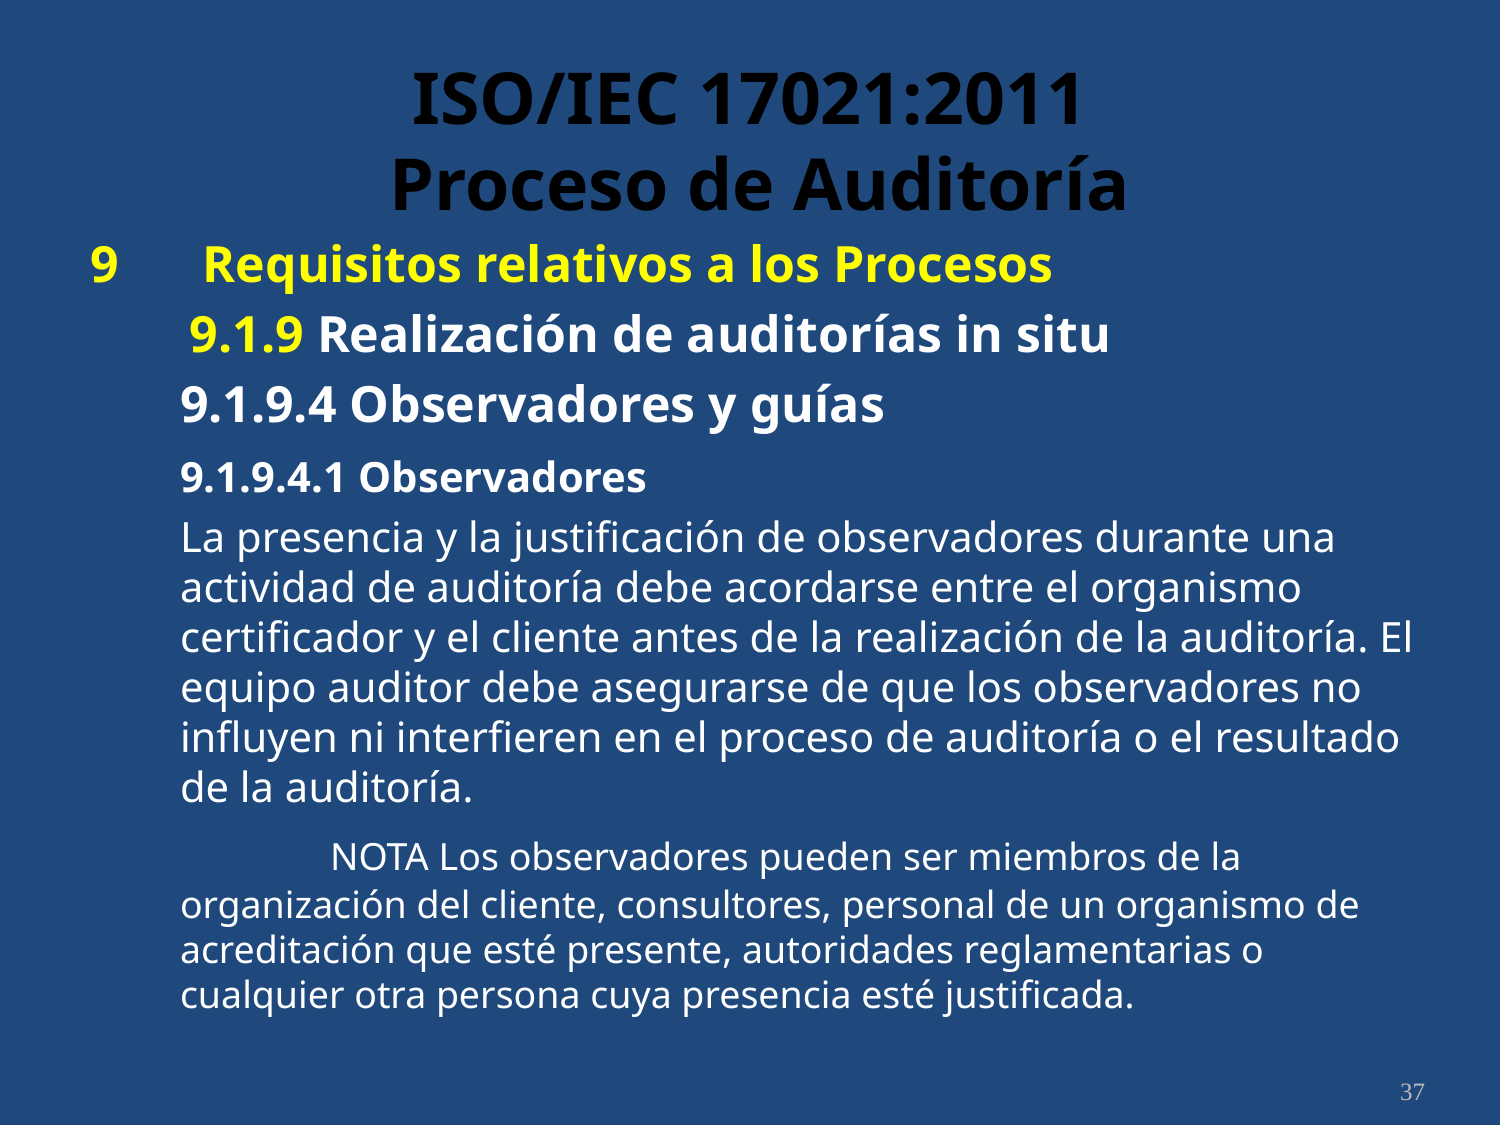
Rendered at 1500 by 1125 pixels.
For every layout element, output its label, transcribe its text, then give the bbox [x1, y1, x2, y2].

list 9 Requisitos relativos a los Procesos 9.1.9 Realización de auditorías in situ 9.1.9.4 Observadores y guías 9.1.9.4.1 Observadores La presencia y la justificación de observadores durante una actividad de auditoría debe acordarse entre el organismo certificador y el cliente antes de la realización de la auditoría. El equipo auditor debe asegurarse de que los observadores no influyen ni interfieren en el proceso de auditoría o el resultado de la auditoría. NOTA Los observadores pueden ser miembros de la organización del cliente, consultores, personal de un organismo de acreditación que esté presente, autoridades reglamentarias o cualquier otra persona cuya presencia esté justificada. [74, 224, 1451, 998]
slide_number 37 [1299, 1052, 1425, 1113]
title ISO/IEC 17021:2011 Proceso de Auditoría [75, 45, 1425, 224]
